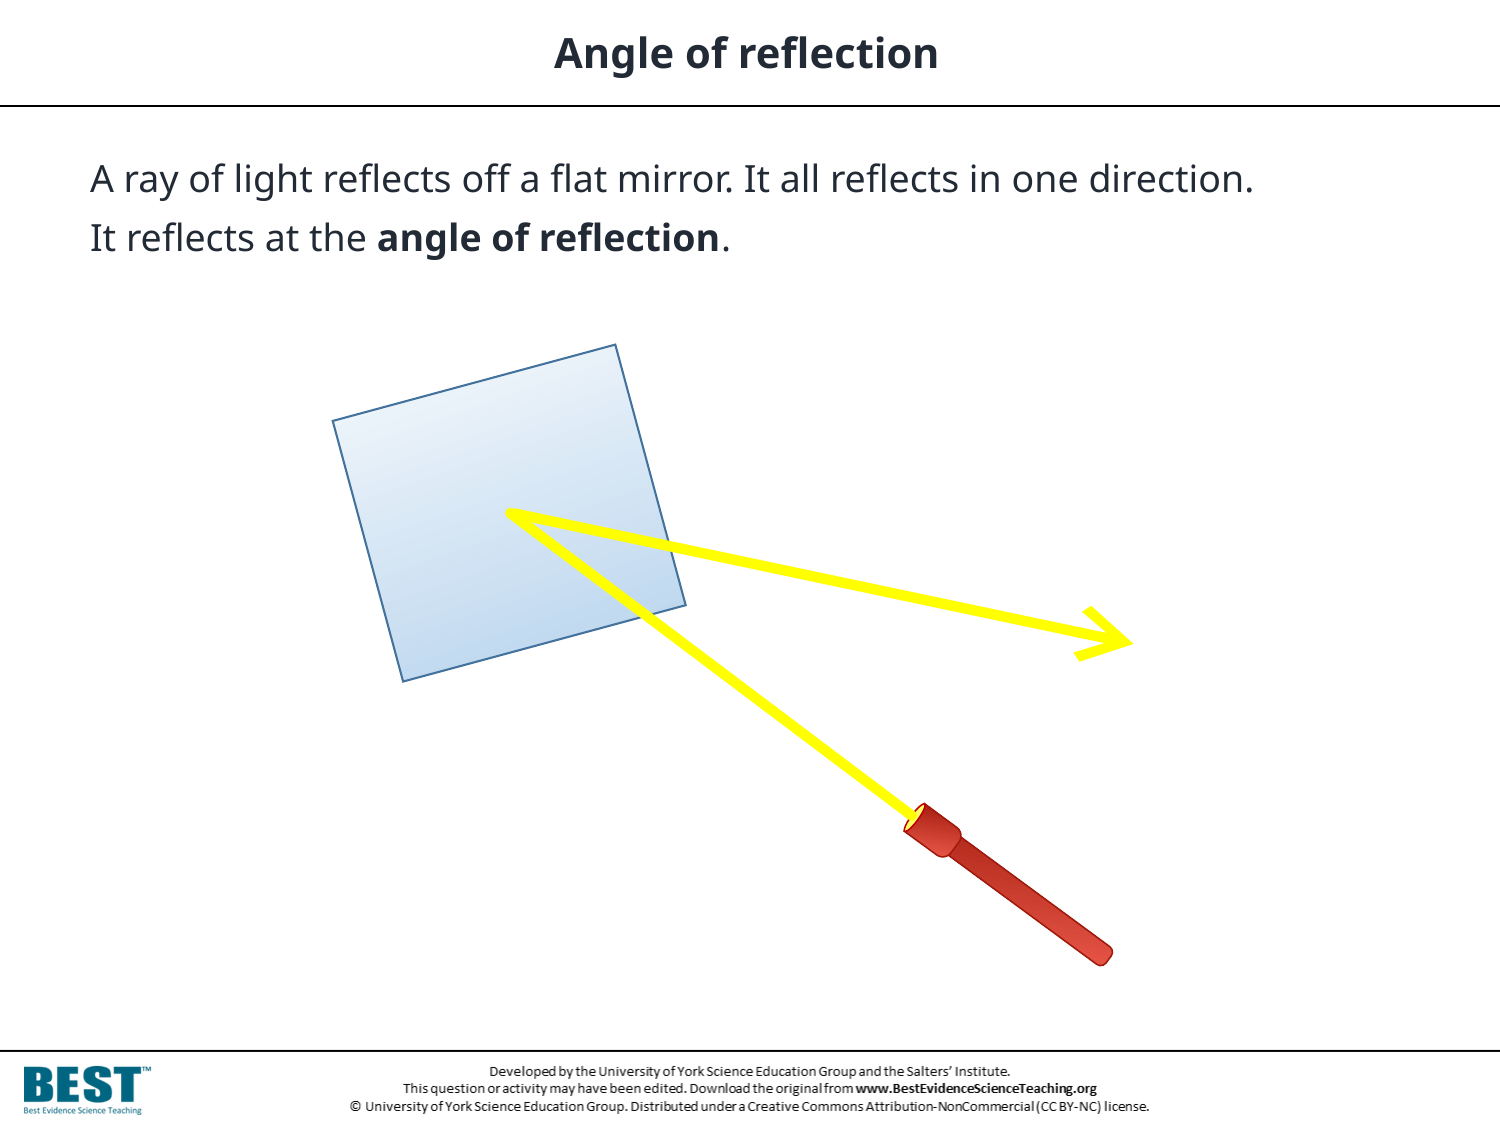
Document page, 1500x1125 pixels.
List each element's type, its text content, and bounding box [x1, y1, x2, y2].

picture [0, 105, 1500, 1125]
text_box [362, 377, 1138, 901]
text_box Angle of reflection [23, 4, 1471, 99]
